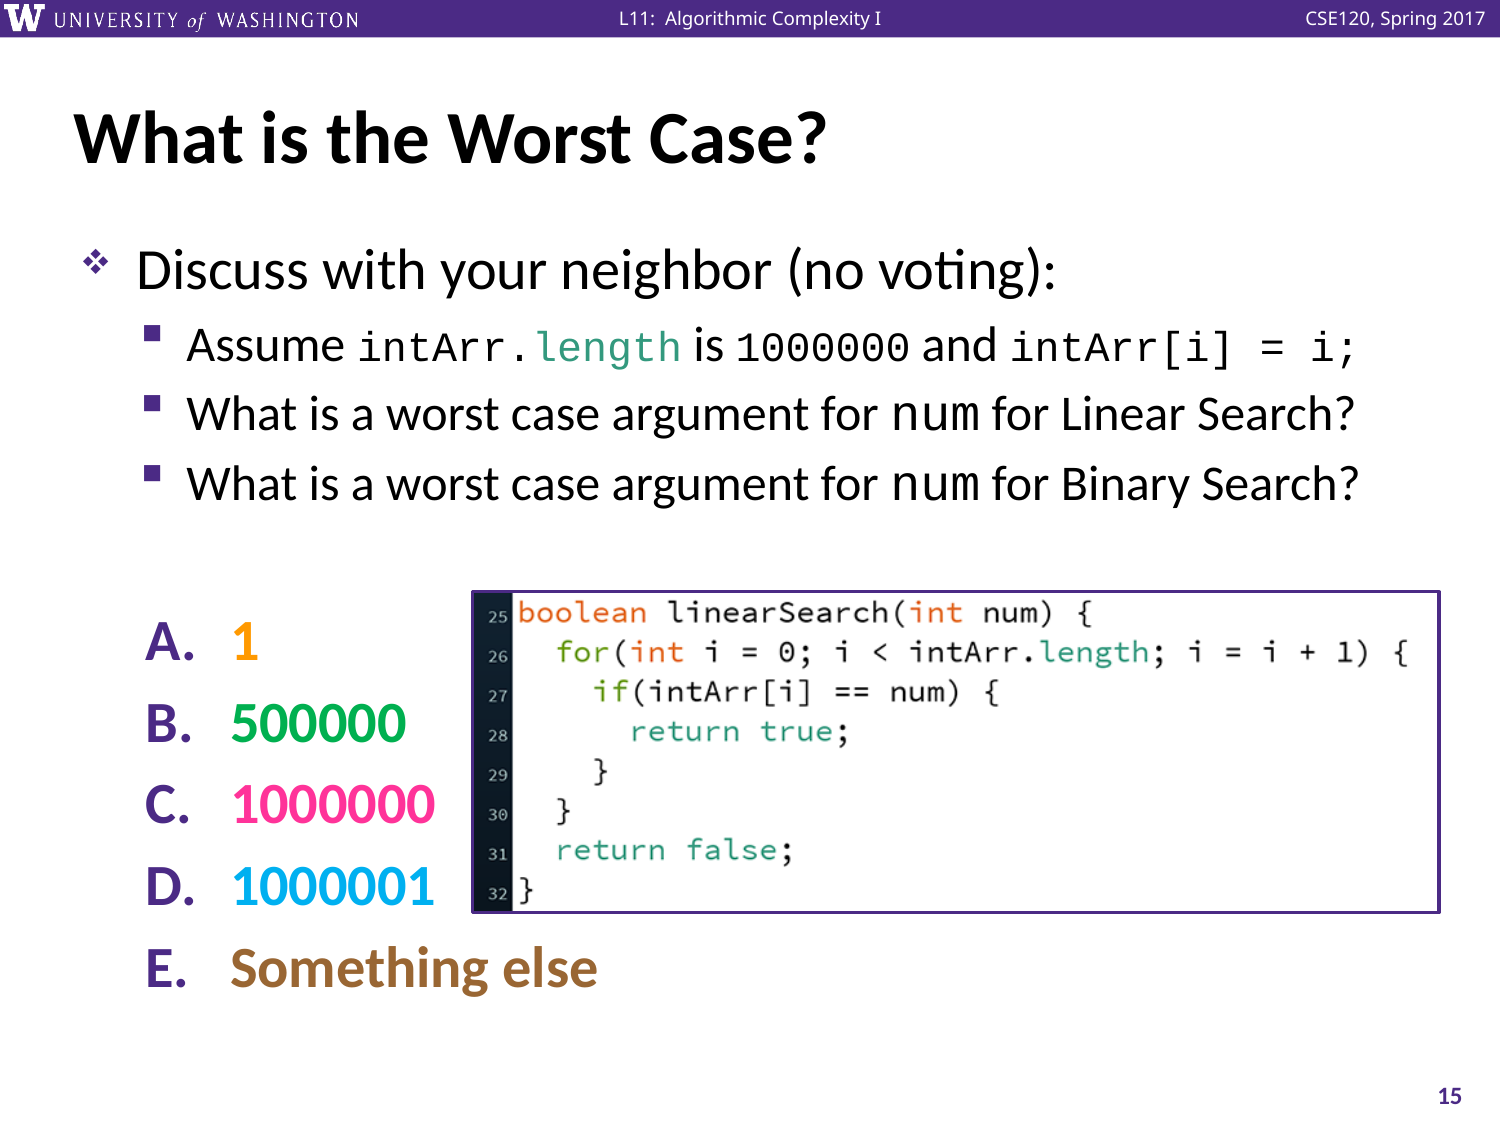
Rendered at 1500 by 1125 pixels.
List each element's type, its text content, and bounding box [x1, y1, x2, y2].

list Discuss with your neighbor (no voting): Assume intArr.length is 1000000 and intArr[i] = i; What is a worst case argument for num for Linear Search? What is a worst case argument for num for Binary Search? 1 500000 1000000 1000001 Something else [64, 223, 1438, 1040]
picture [4, 4, 358, 32]
title What is the Worst Case? [58, 71, 1438, 197]
picture [473, 593, 1438, 912]
slide_number 15 [1400, 1065, 1500, 1125]
